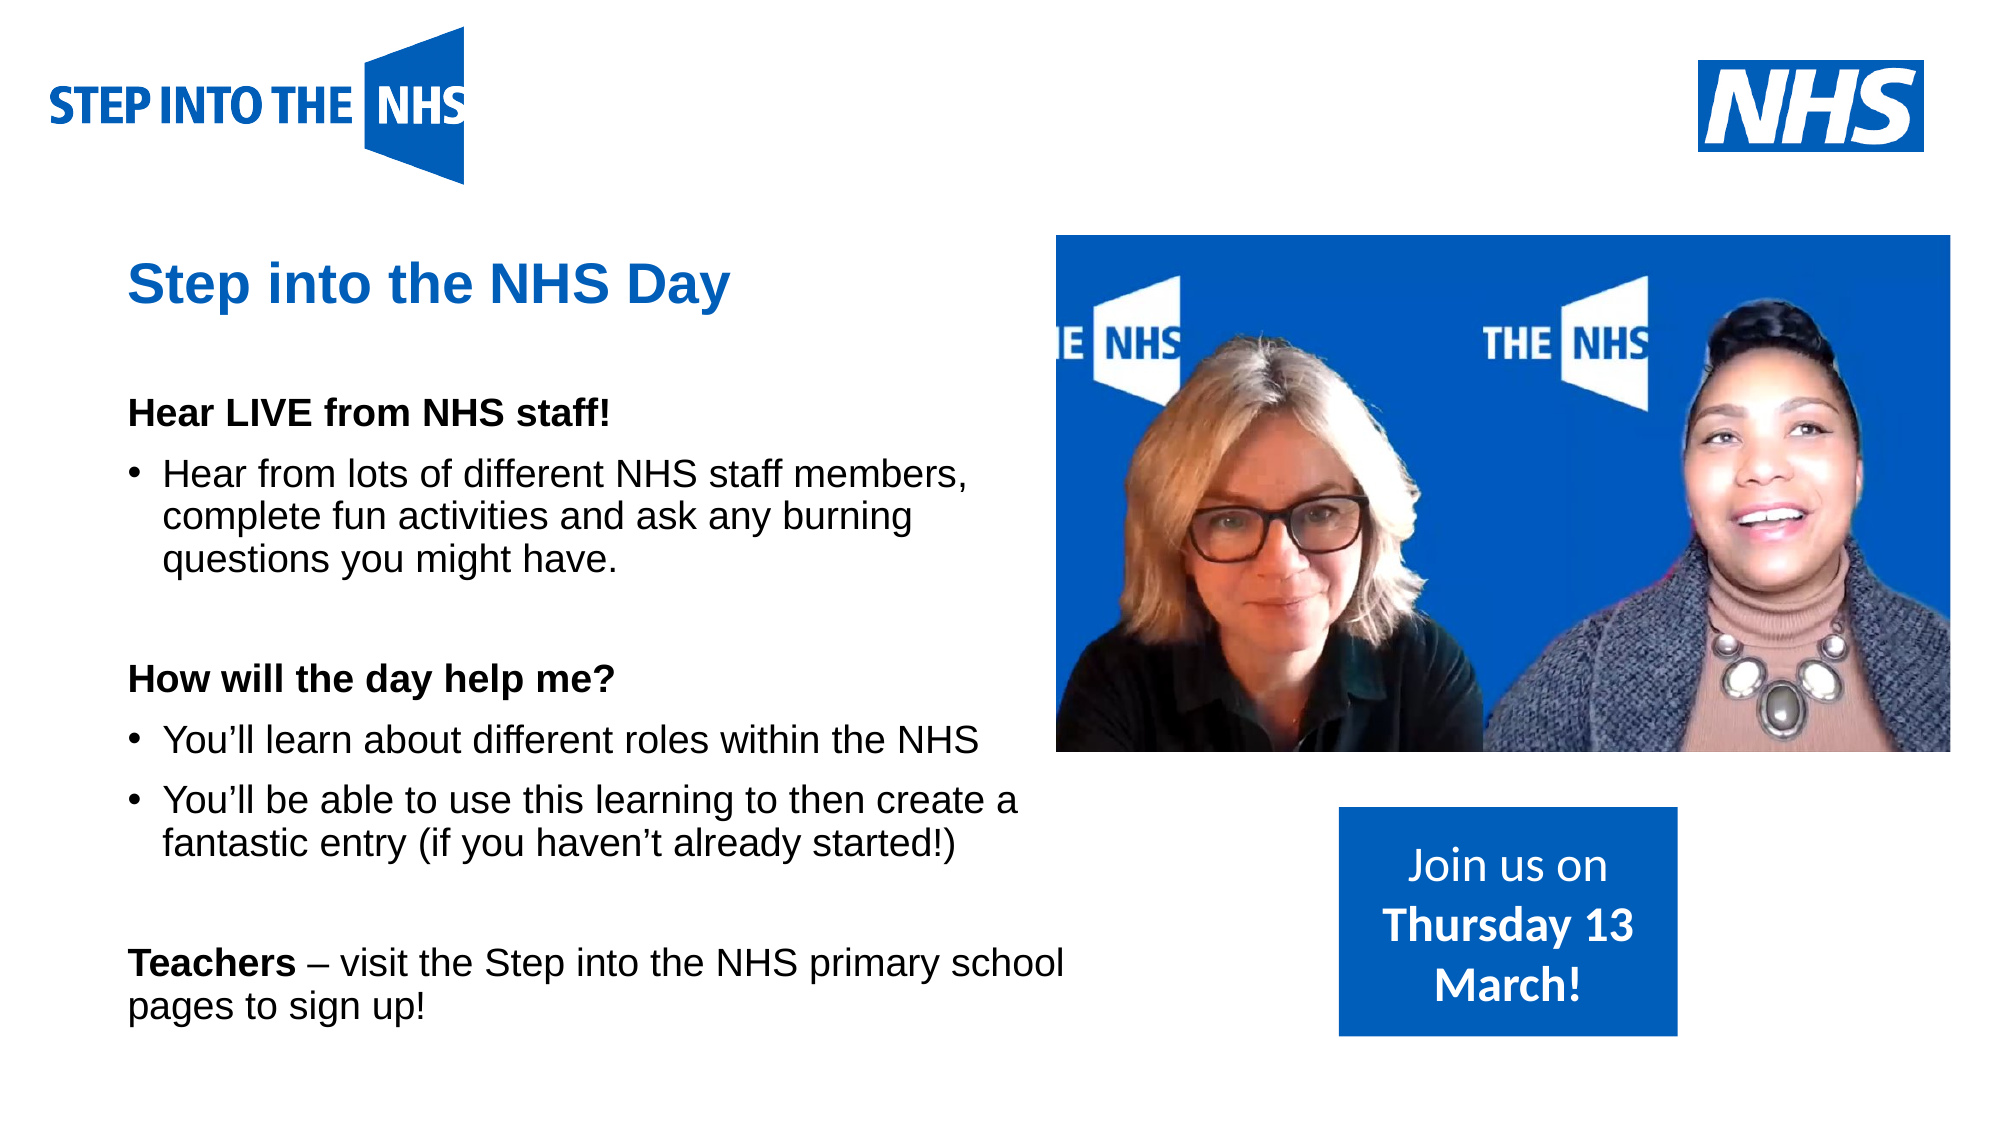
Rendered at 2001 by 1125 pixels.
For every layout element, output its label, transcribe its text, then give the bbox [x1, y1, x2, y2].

text_box Step into the NHS Day Hear LIVE from NHS staff!​ Hear from lots of different NHS staff members, complete fun activities and ask any burning questions you might have. How will the day help me?​ You’ll learn about different roles within the NHS​ You’ll be able to use this learning to then create a fantastic entry (if you haven’t already started!) Teachers – visit the Step into the NHS primary school pages to sign up! [112, 235, 1088, 1037]
picture [1055, 235, 1951, 752]
picture [1697, 60, 1924, 152]
picture [50, 26, 464, 185]
text_box Join us on Thursday 13 March! [1338, 806, 1679, 1037]
